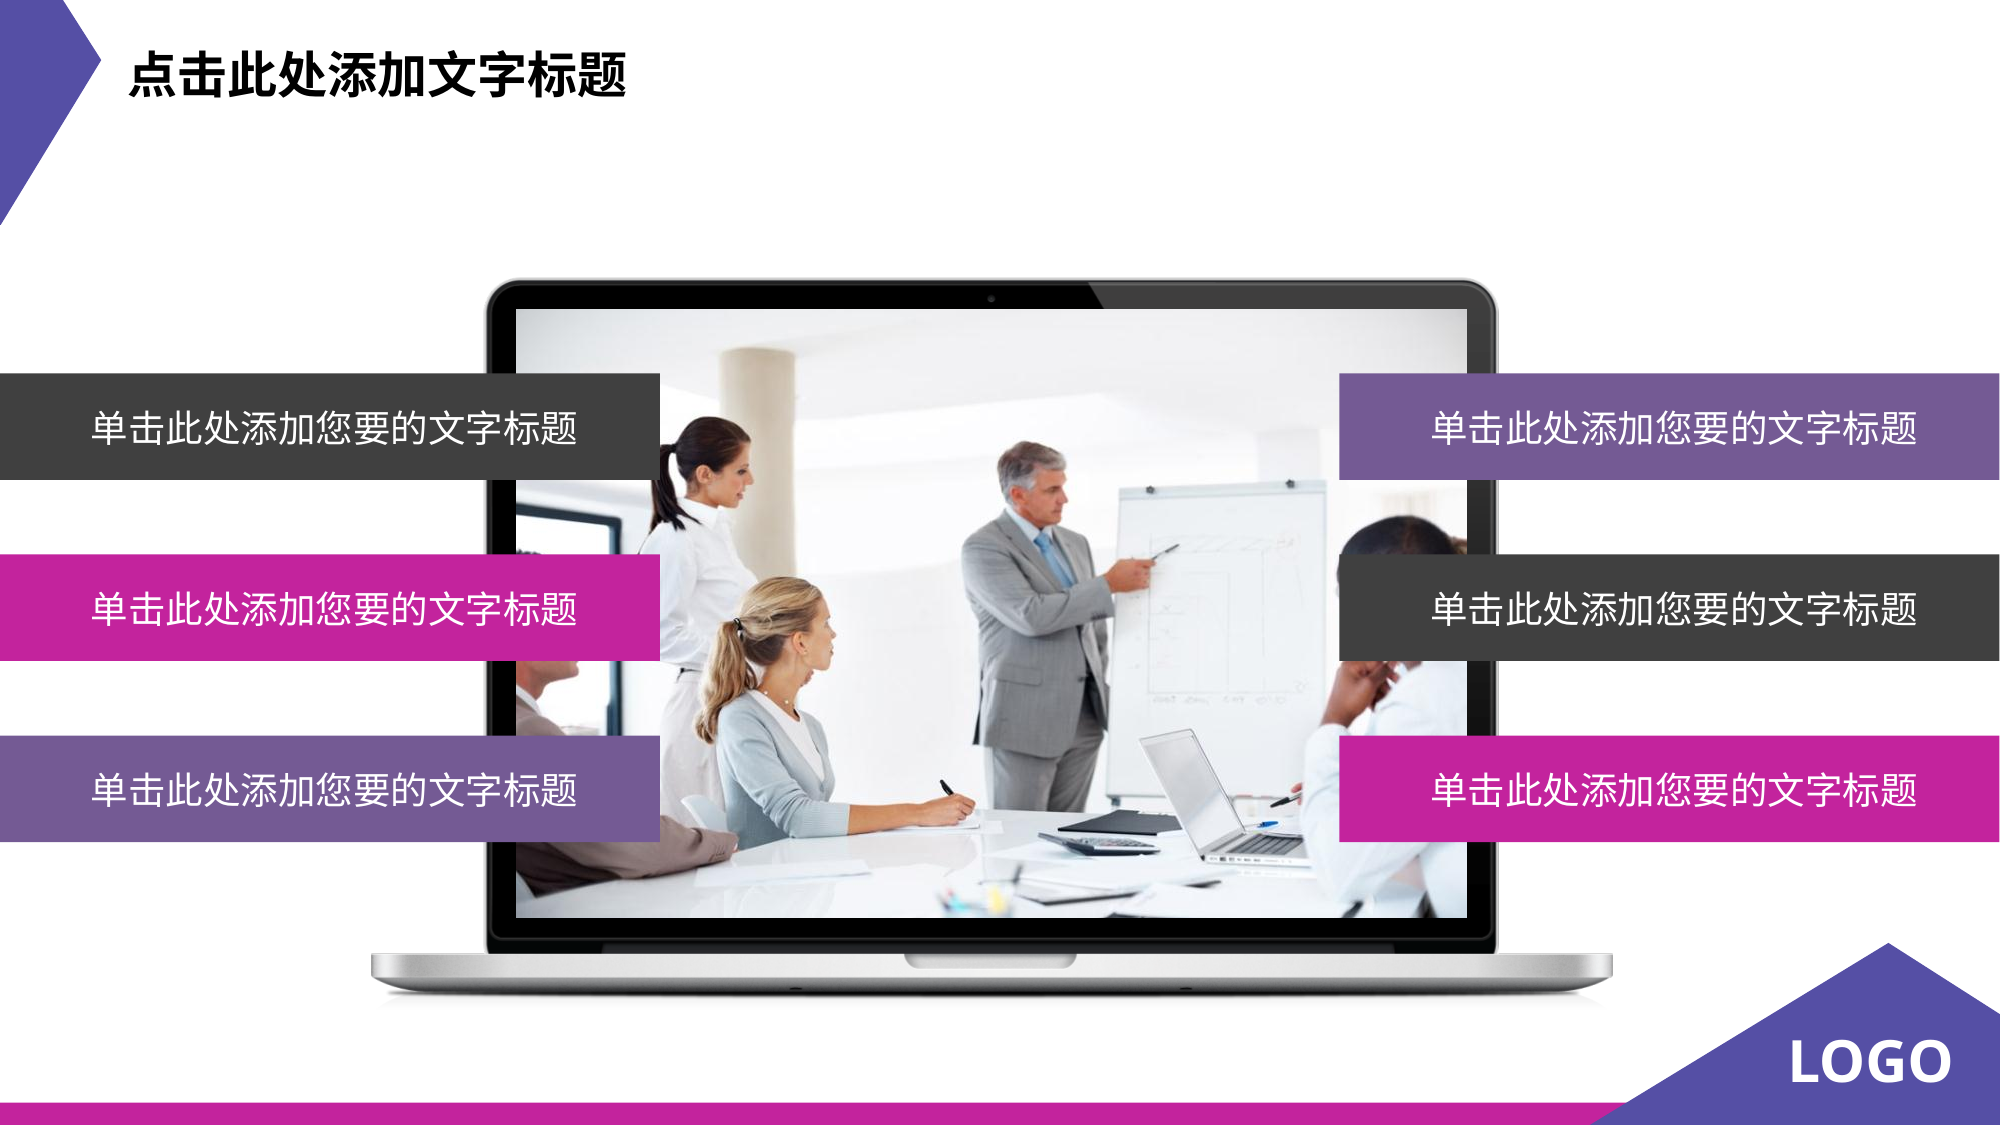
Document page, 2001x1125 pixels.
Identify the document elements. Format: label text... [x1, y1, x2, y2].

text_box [1339, 554, 2000, 661]
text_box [0, 735, 660, 843]
text_box 点击此处添加文字标题 [112, 36, 670, 112]
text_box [0, 76, 160, 160]
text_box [1339, 373, 2000, 480]
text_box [0, 554, 660, 661]
text_box [0, 1102, 1562, 1125]
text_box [1339, 735, 2000, 843]
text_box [0, 373, 660, 480]
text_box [316, 235, 1643, 1046]
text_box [1562, 975, 2000, 1125]
